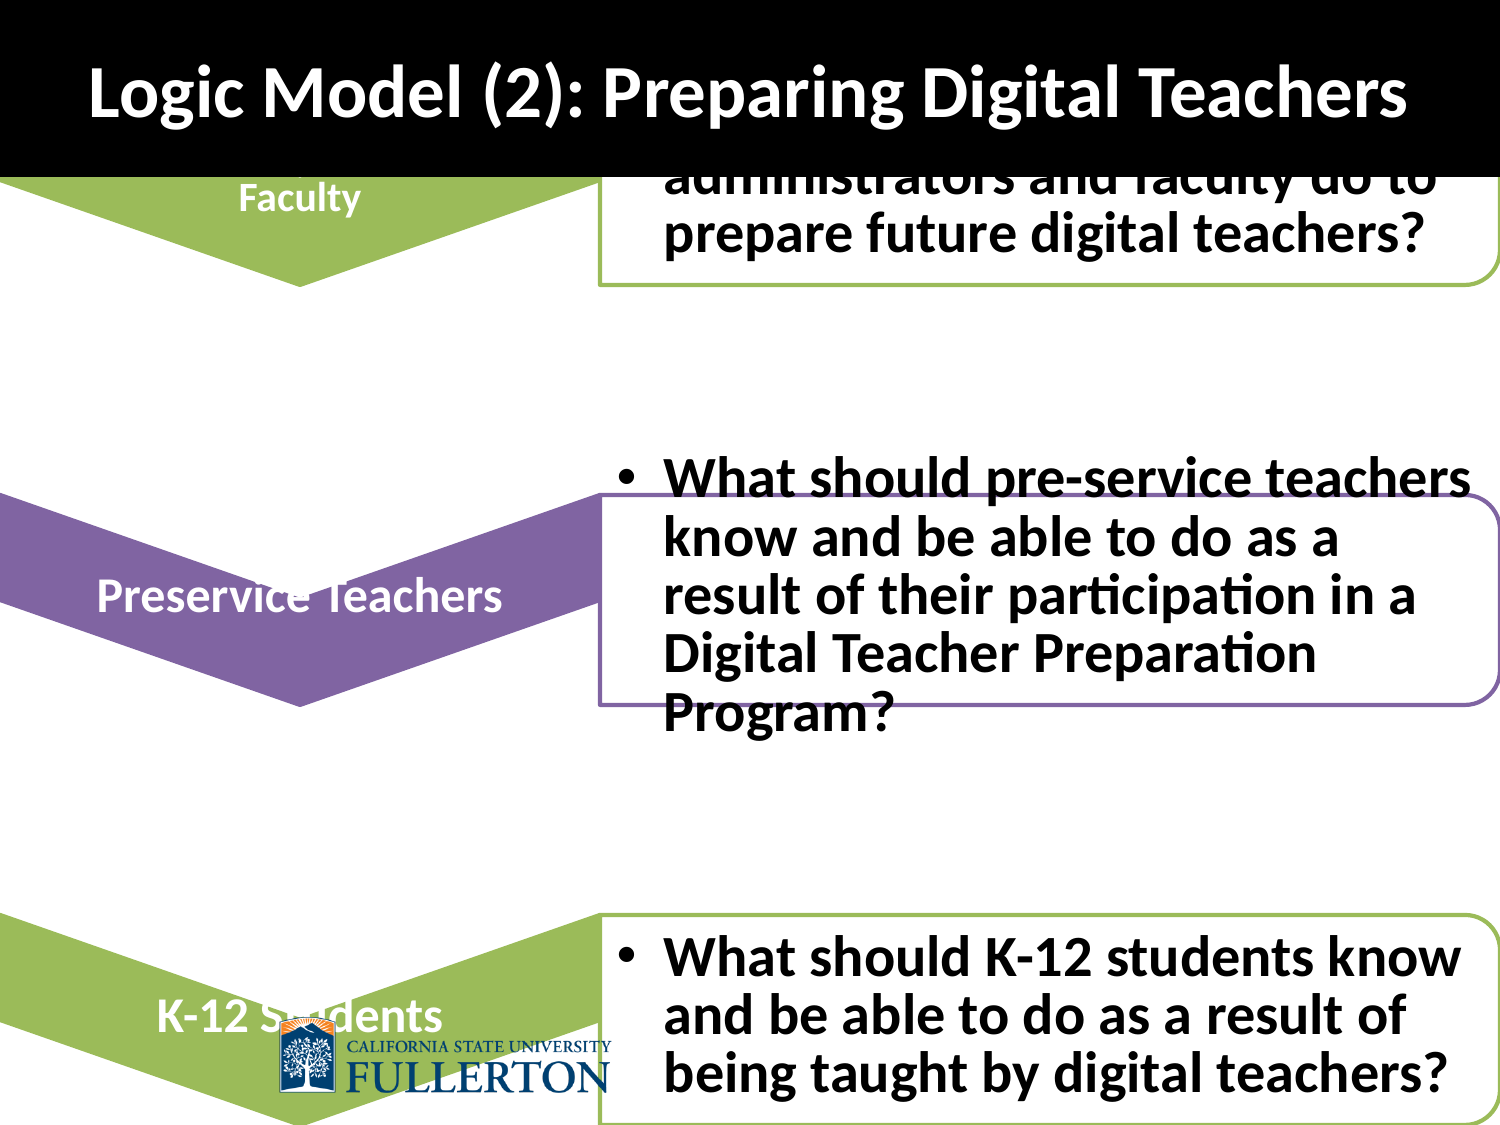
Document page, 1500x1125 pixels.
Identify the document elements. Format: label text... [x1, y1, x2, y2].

picture [249, 989, 638, 1125]
text_box Logic Model (2): Preparing Digital Teachers [0, 0, 1500, 74]
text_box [0, 74, 1500, 1125]
